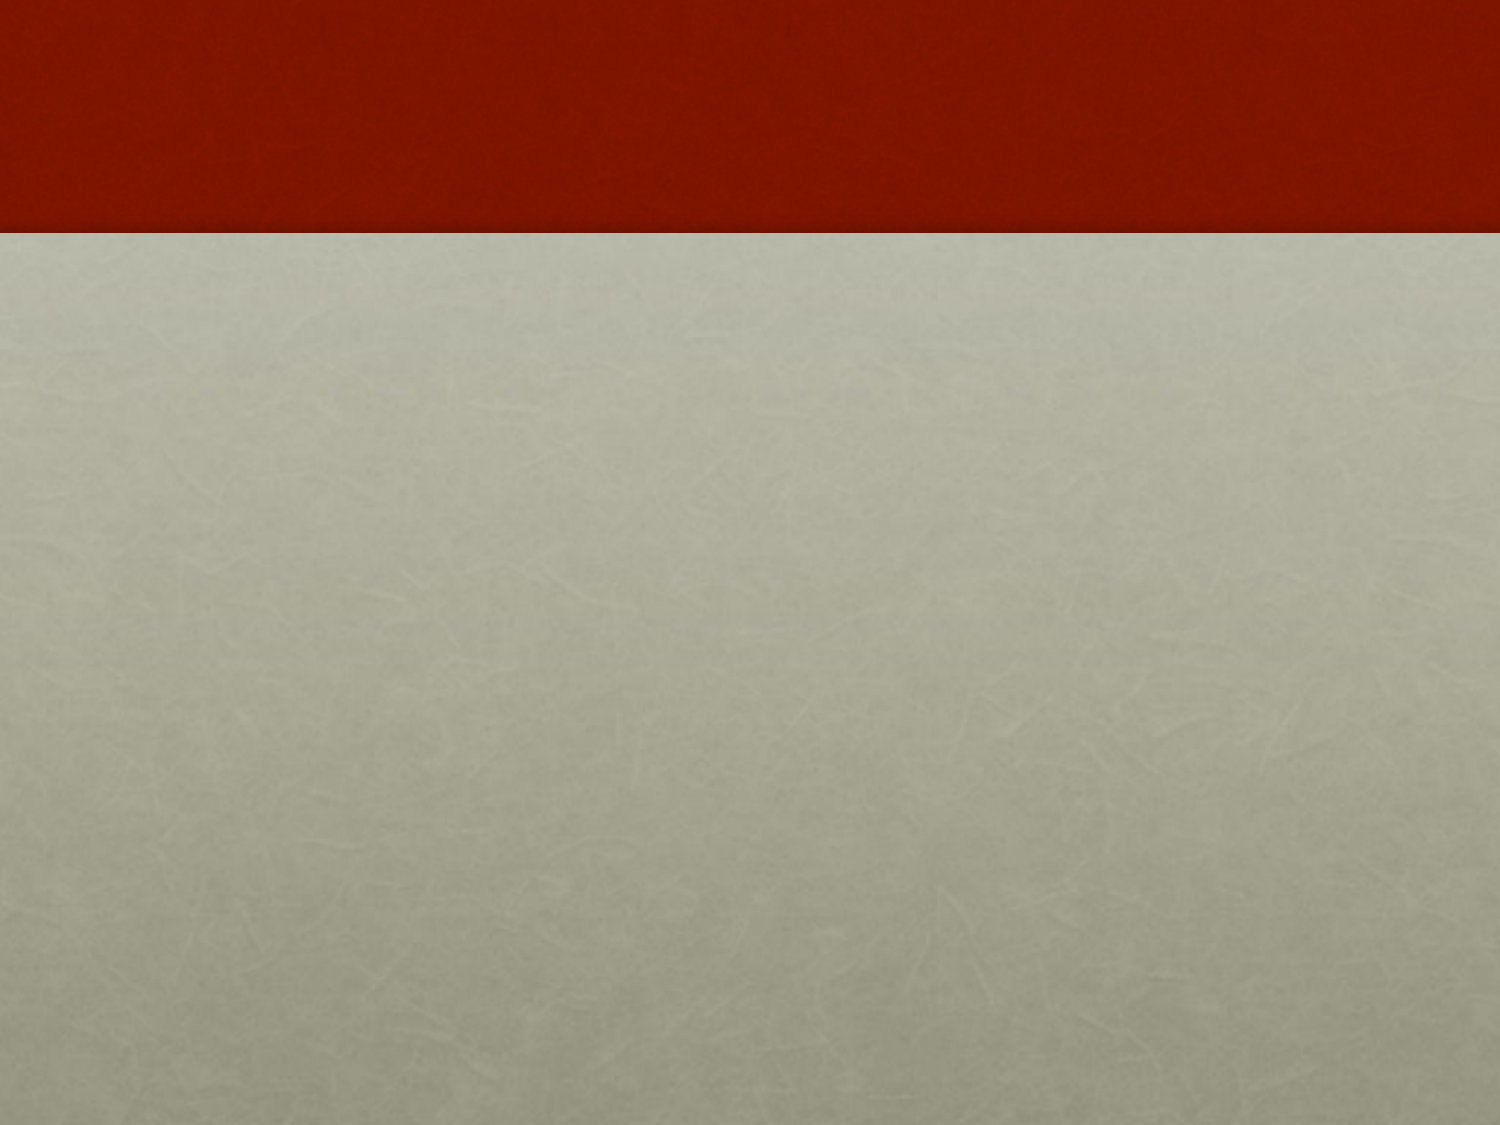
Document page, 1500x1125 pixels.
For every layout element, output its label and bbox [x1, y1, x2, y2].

picture [0, 214, 1500, 1125]
